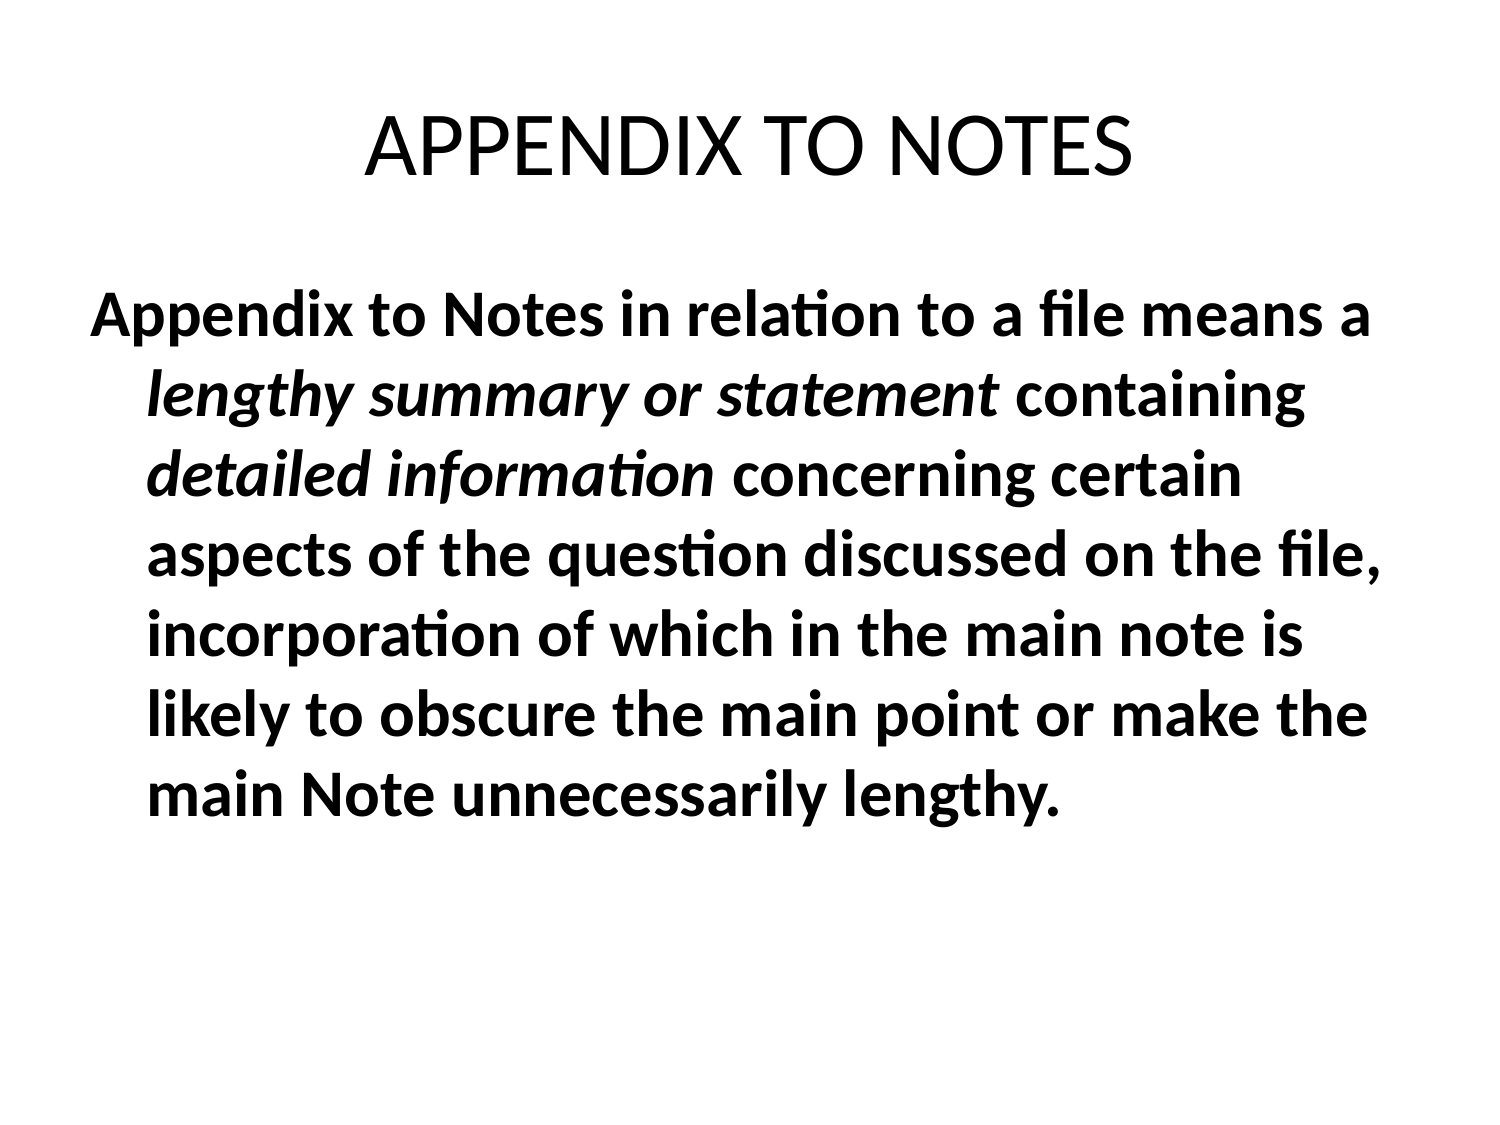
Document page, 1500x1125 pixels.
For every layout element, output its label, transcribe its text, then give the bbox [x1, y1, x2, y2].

title APPENDIX TO NOTES [75, 45, 1425, 233]
list Appendix to Notes in relation to a file means a lengthy summary or statement containing detailed information concerning certain aspects of the question discussed on the file, incorporation of which in the main note is likely to obscure the main point or make the main Note unnecessarily lengthy. [75, 262, 1425, 1005]
